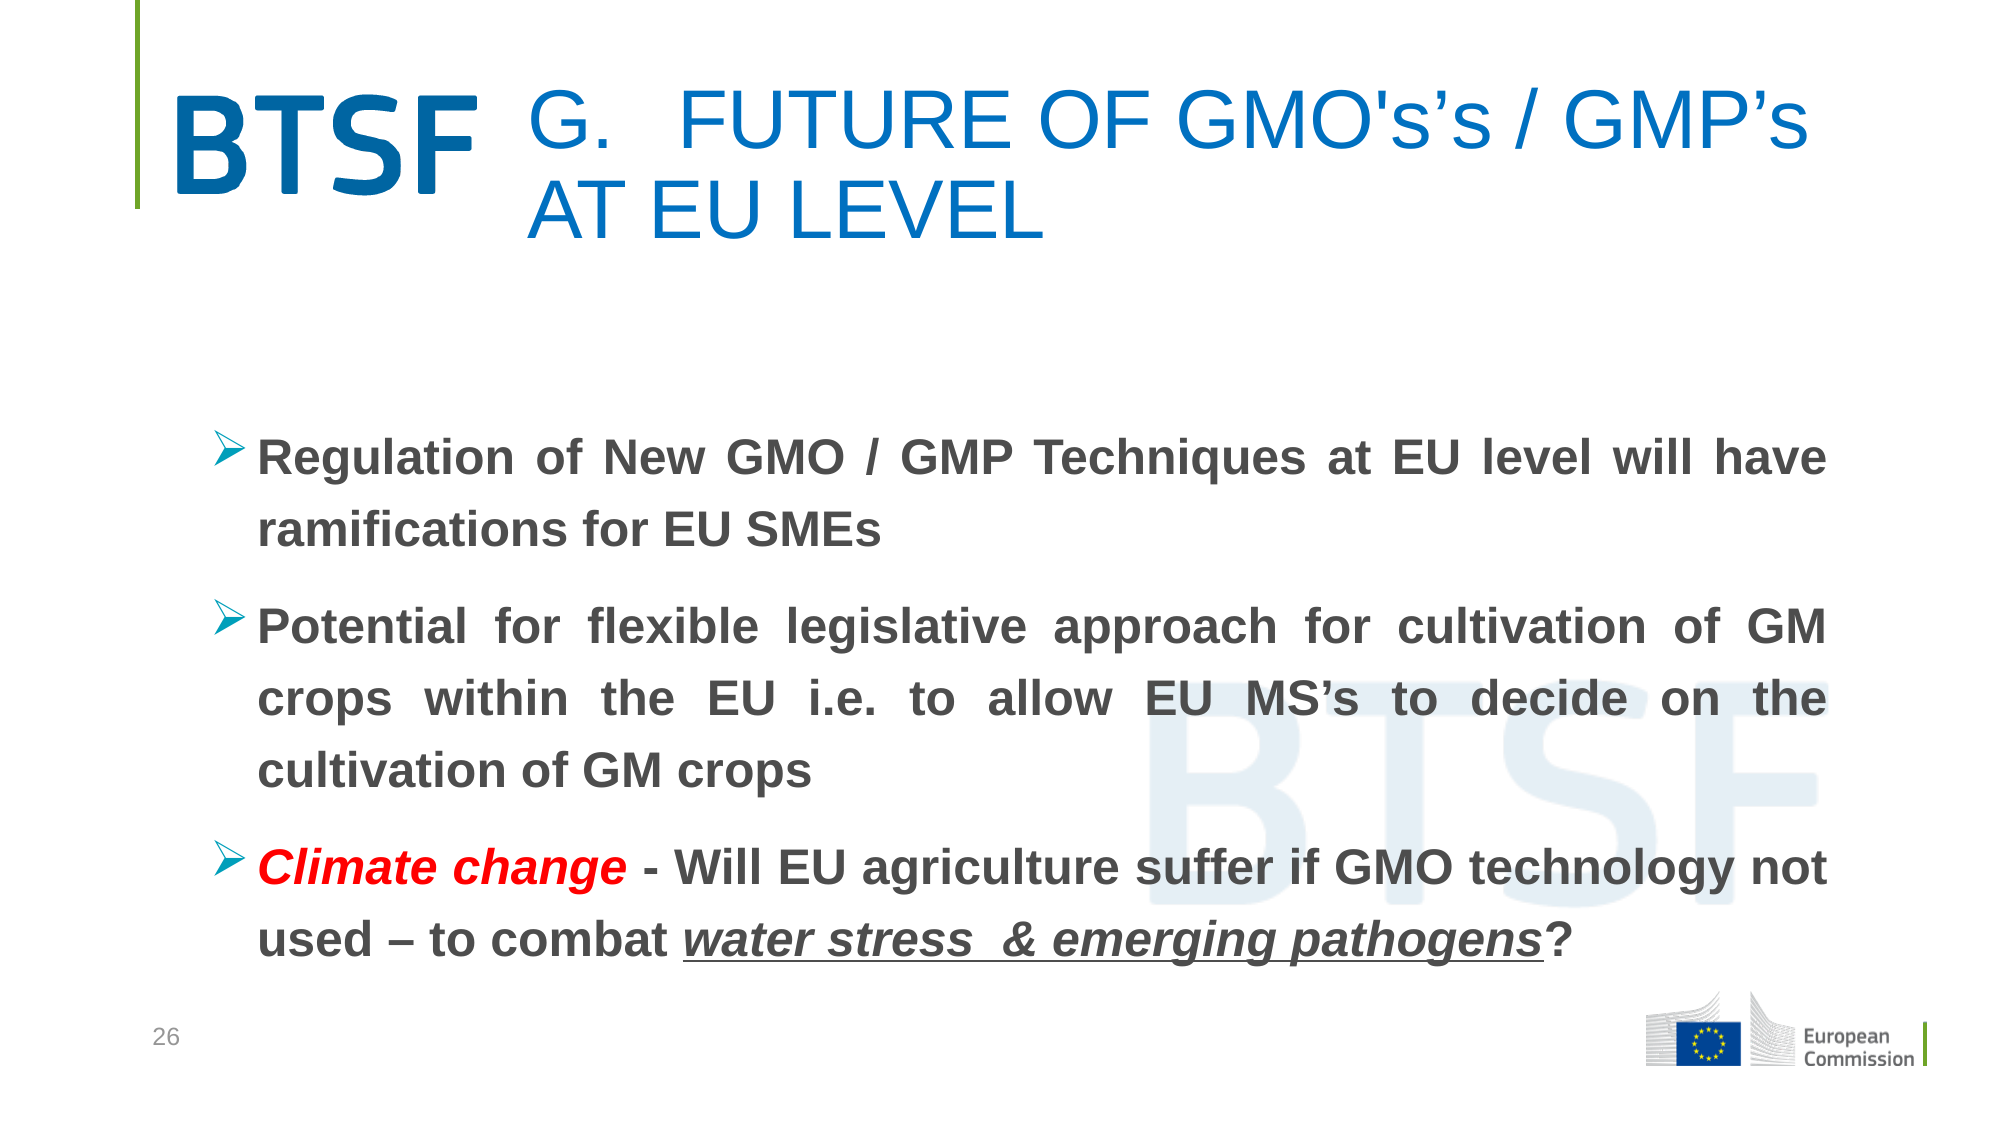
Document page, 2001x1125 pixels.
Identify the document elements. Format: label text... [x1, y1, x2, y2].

title G. FUTURE OF GMO's’s / GMP’s AT EU LEVEL [512, 127, 1900, 257]
picture [148, 77, 516, 152]
text_box Regulation of New GMO / GMP Techniques at EU level will have ramifications for EU SMEs Potential for flexible legislative approach for cultivation of GM crops within the EU i.e. to allow EU MS’s to decide on the cultivation of GM crops Climate change - Will EU agriculture suffer if GMO technology not used – to combat water stress & emerging pathogens? [120, 152, 1844, 1125]
picture [1844, 991, 1927, 1066]
